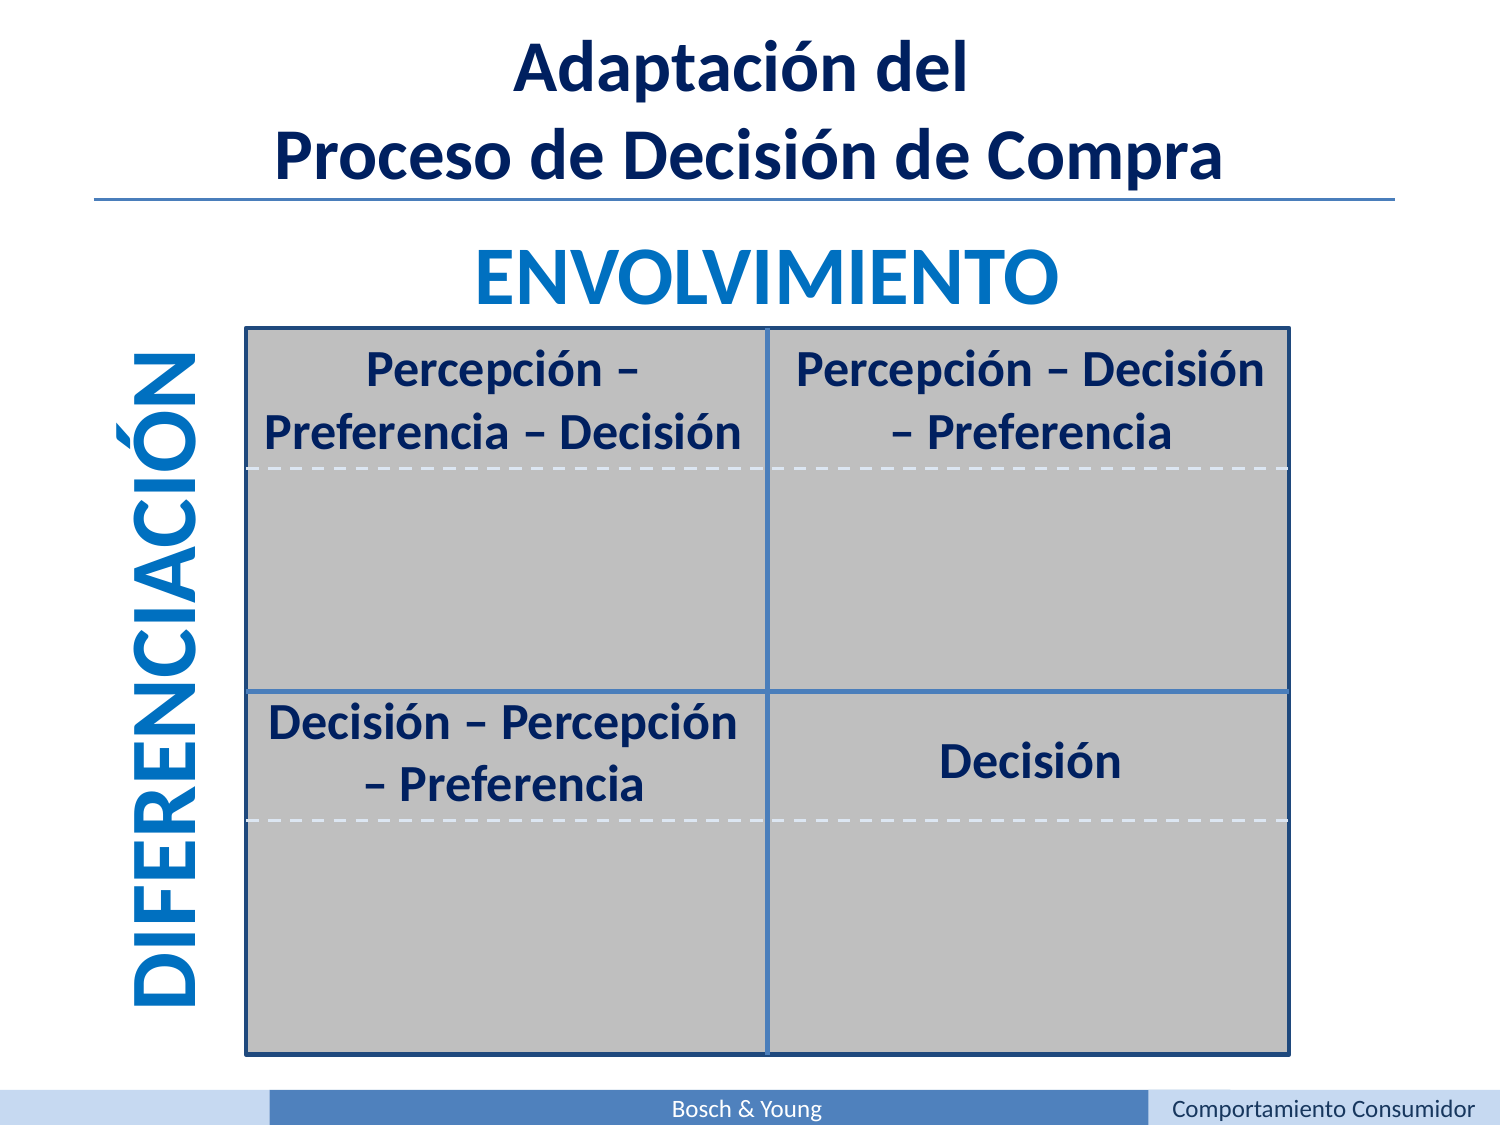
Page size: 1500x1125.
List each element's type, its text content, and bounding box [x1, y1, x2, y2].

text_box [245, 327, 1290, 1055]
text_box Comportamiento Consumidor [1146, 1088, 1500, 1125]
text_box Adaptación del Proceso de Decisión de Compra [23, 11, 1477, 202]
text_box Bosch & Young [272, 1088, 1146, 1125]
text_box DIFERENCIACIÓN [93, 293, 222, 1067]
text_box [0, 1088, 272, 1125]
text_box ENVOLVIMIENTO [281, 213, 1254, 325]
